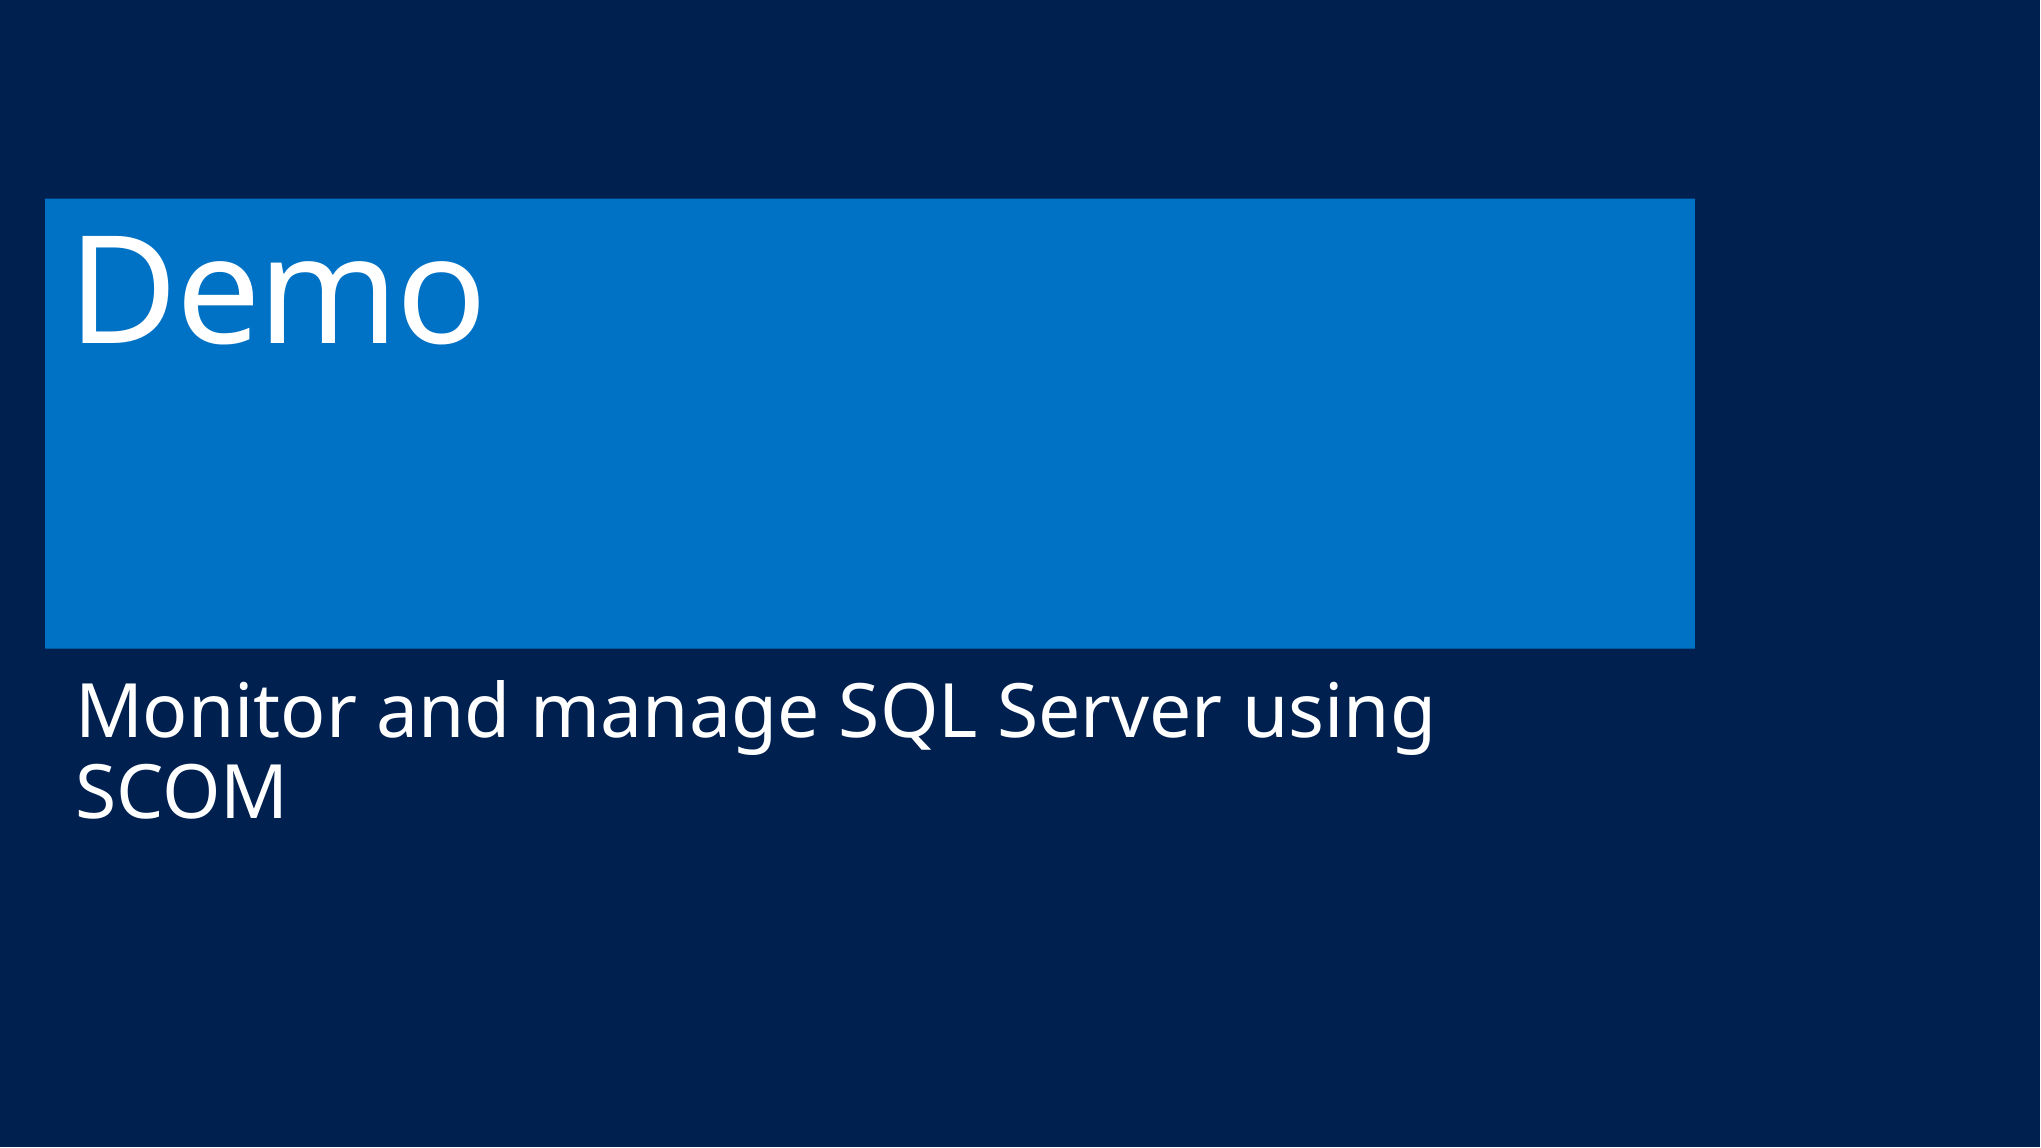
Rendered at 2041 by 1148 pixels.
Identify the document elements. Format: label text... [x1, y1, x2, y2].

list Monitor and manage SQL Server using SCOM [45, 648, 1696, 949]
title Demo [45, 198, 1695, 648]
